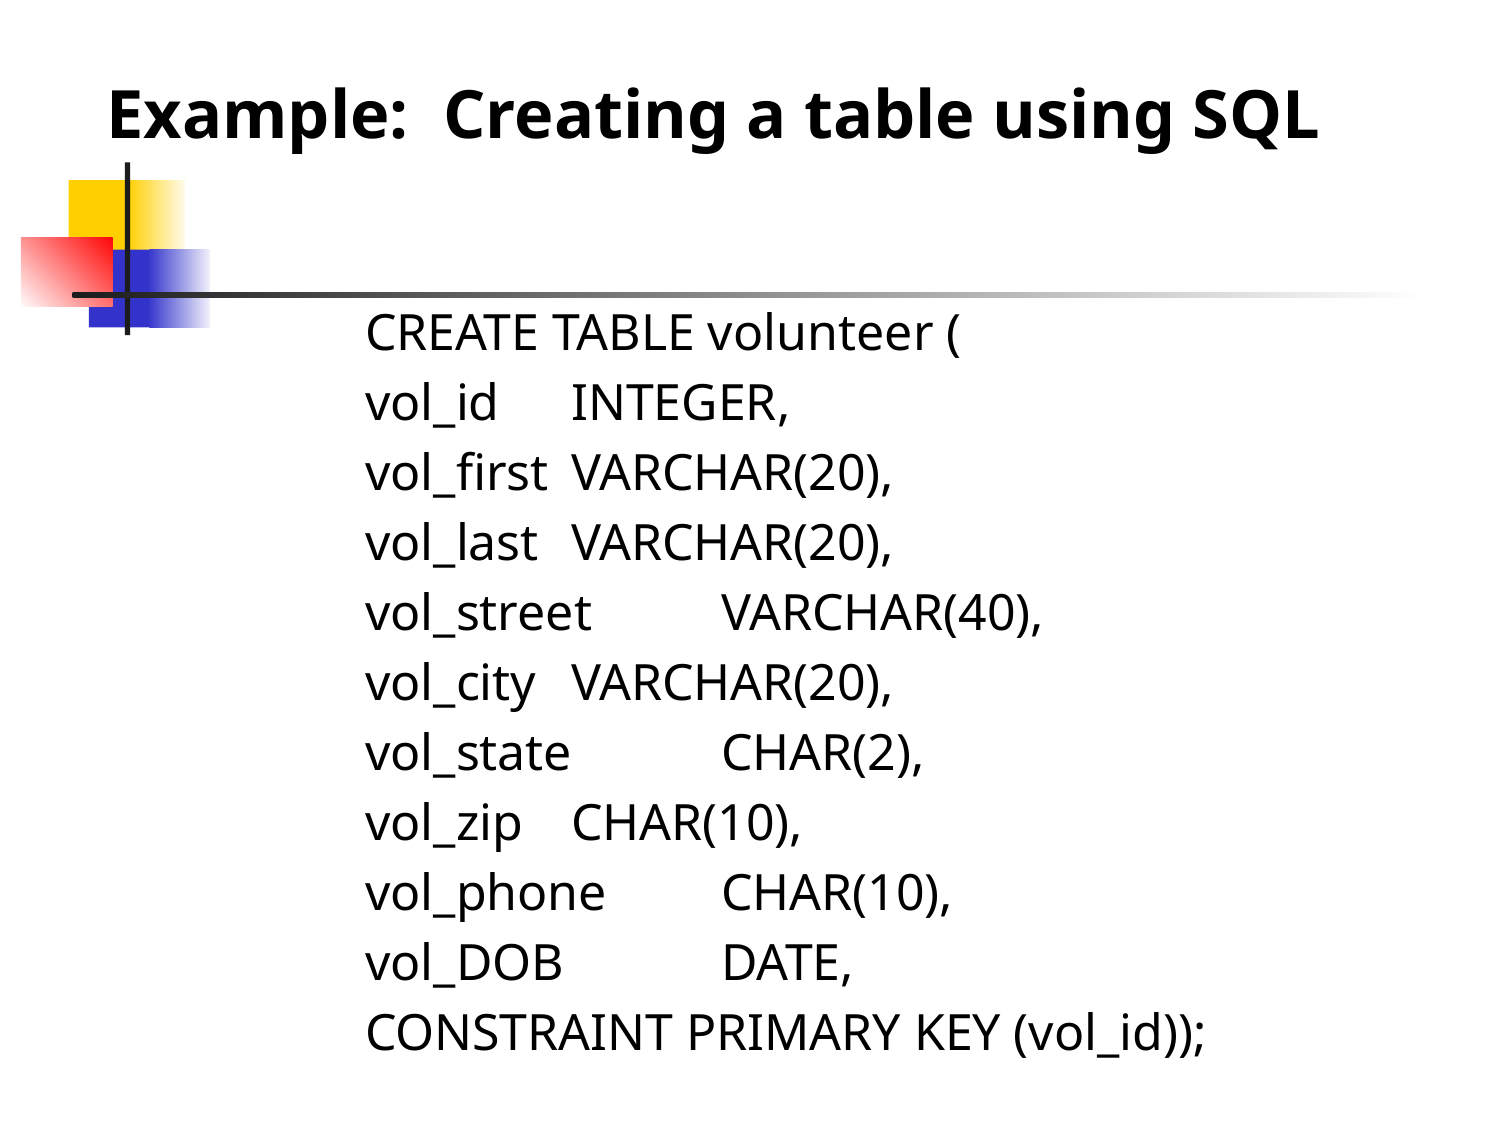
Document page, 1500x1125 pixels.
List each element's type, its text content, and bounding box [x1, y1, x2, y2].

text_box Example: Creating a table using SQL [91, 64, 1337, 160]
list CREATE TABLE volunteer ( vol_id INTEGER, vol_first VARCHAR(20), vol_last VARCHAR(20), vol_street VARCHAR(40), vol_city VARCHAR(20), vol_state CHAR(2), vol_zip CHAR(10), vol_phone CHAR(10), vol_DOB DATE, CONSTRAINT PRIMARY KEY (vol_id)); [350, 292, 1300, 1061]
